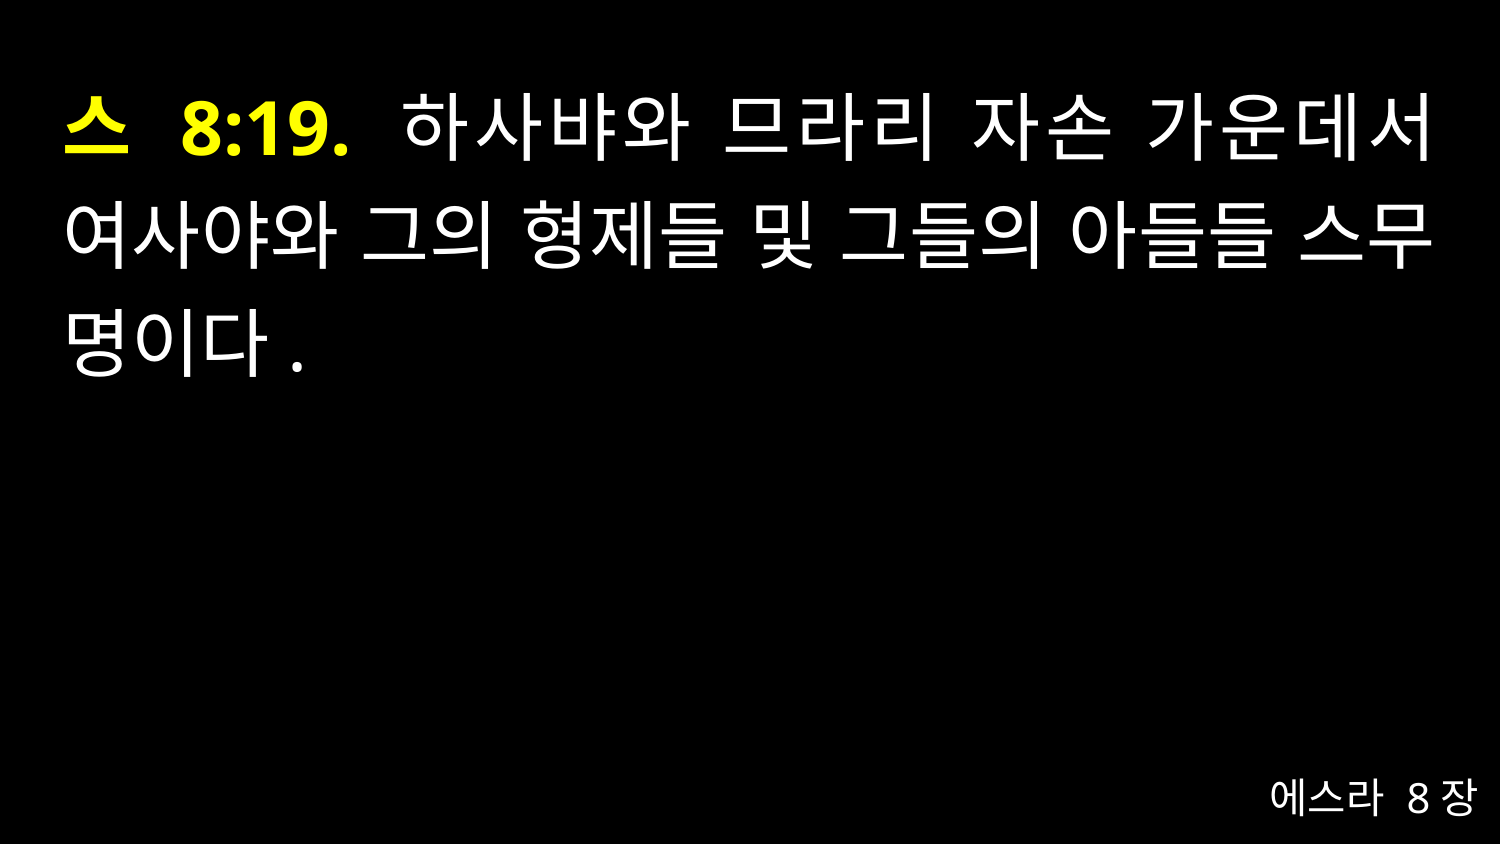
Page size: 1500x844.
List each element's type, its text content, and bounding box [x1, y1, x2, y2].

subtitle 에스라 8장 [916, 770, 1500, 844]
title 스 8:19. 하사뱌와 므라리 자손 가운데서 여사야와 그의 형제들 및 그들의 아들들 스무 명이다. [0, 0, 1500, 844]
